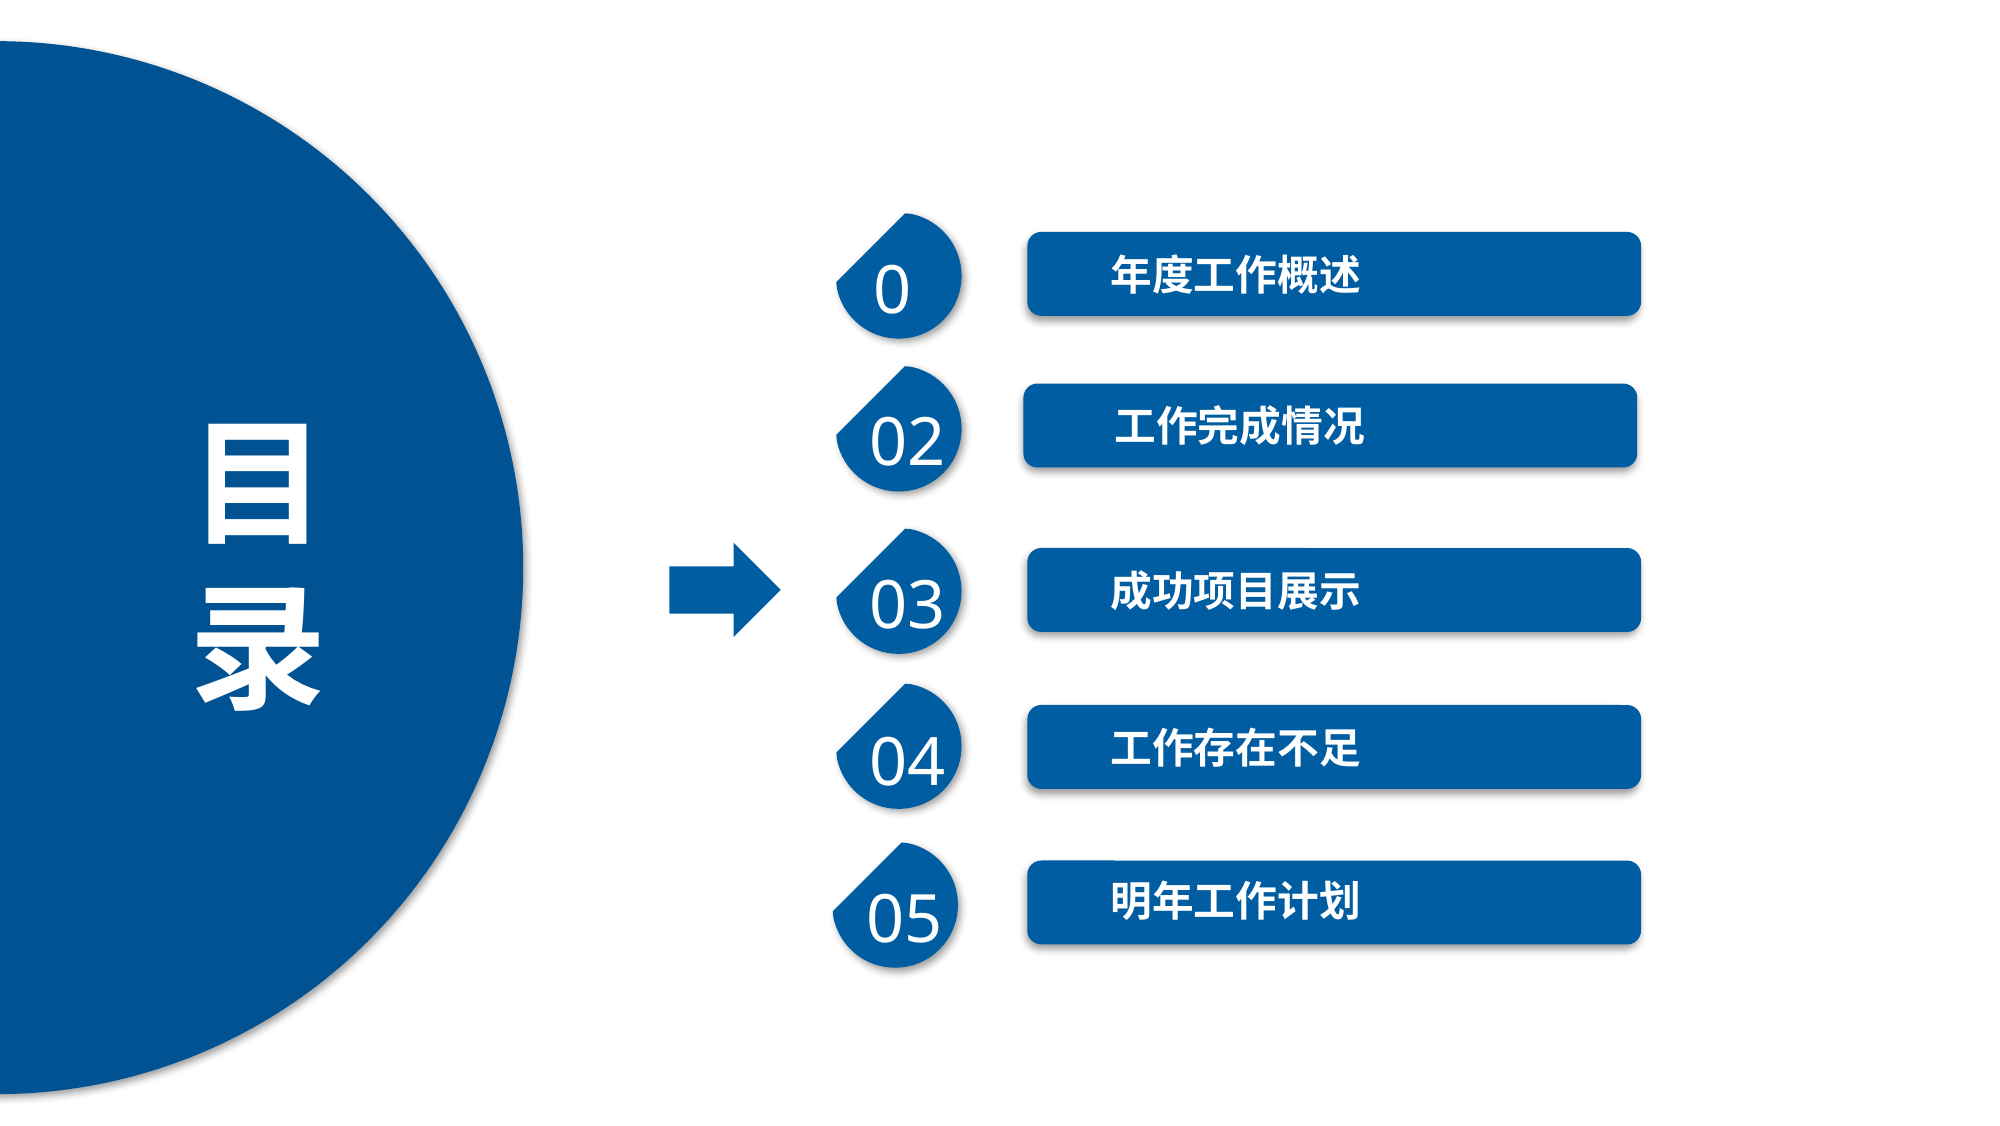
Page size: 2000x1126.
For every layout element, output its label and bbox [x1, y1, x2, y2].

text_box [840, 861, 974, 965]
text_box [843, 232, 971, 336]
text_box [1027, 860, 1642, 945]
text_box [0, 40, 524, 1095]
text_box [843, 702, 971, 808]
text_box [843, 385, 971, 489]
text_box [1027, 231, 1642, 317]
text_box [1027, 547, 1642, 633]
text_box [843, 547, 971, 651]
text_box [667, 540, 783, 640]
text_box [1023, 383, 1638, 468]
text_box [1027, 704, 1642, 790]
